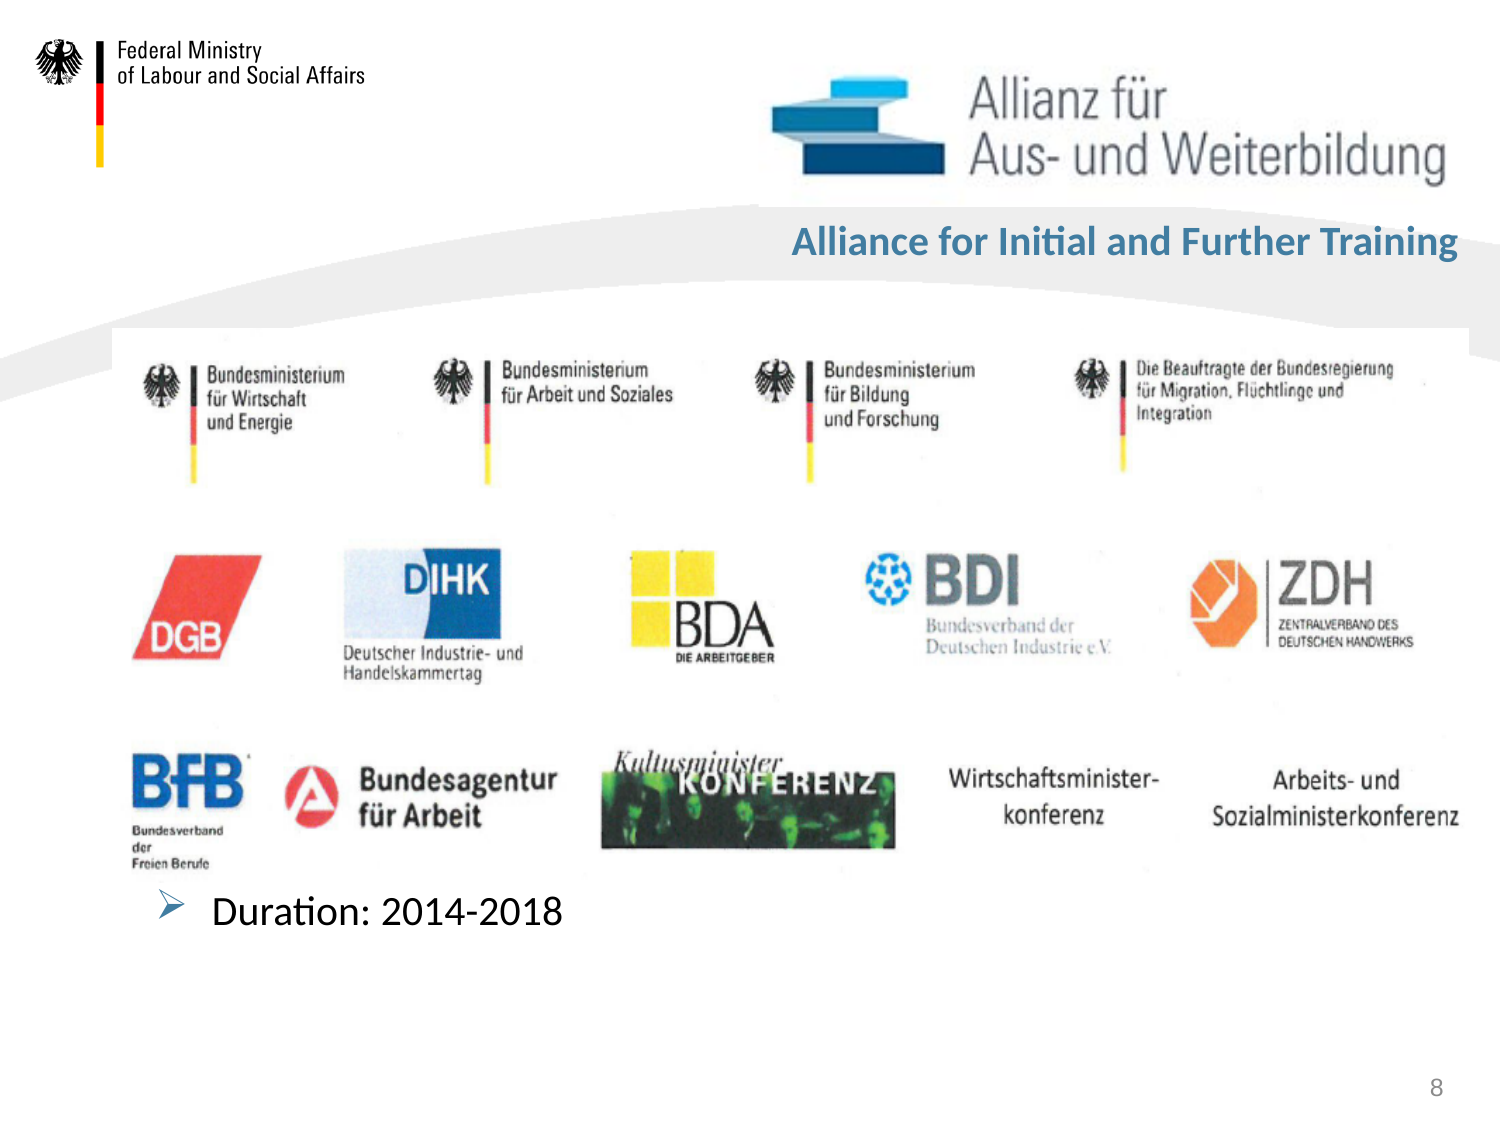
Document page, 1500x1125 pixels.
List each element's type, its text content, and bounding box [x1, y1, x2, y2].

title Alliance for Initial and Further Training [400, 213, 1459, 280]
list Duration: 2014-2018 [140, 890, 1469, 1058]
picture [0, 0, 1500, 1112]
slide_number 8 [1305, 1057, 1459, 1117]
